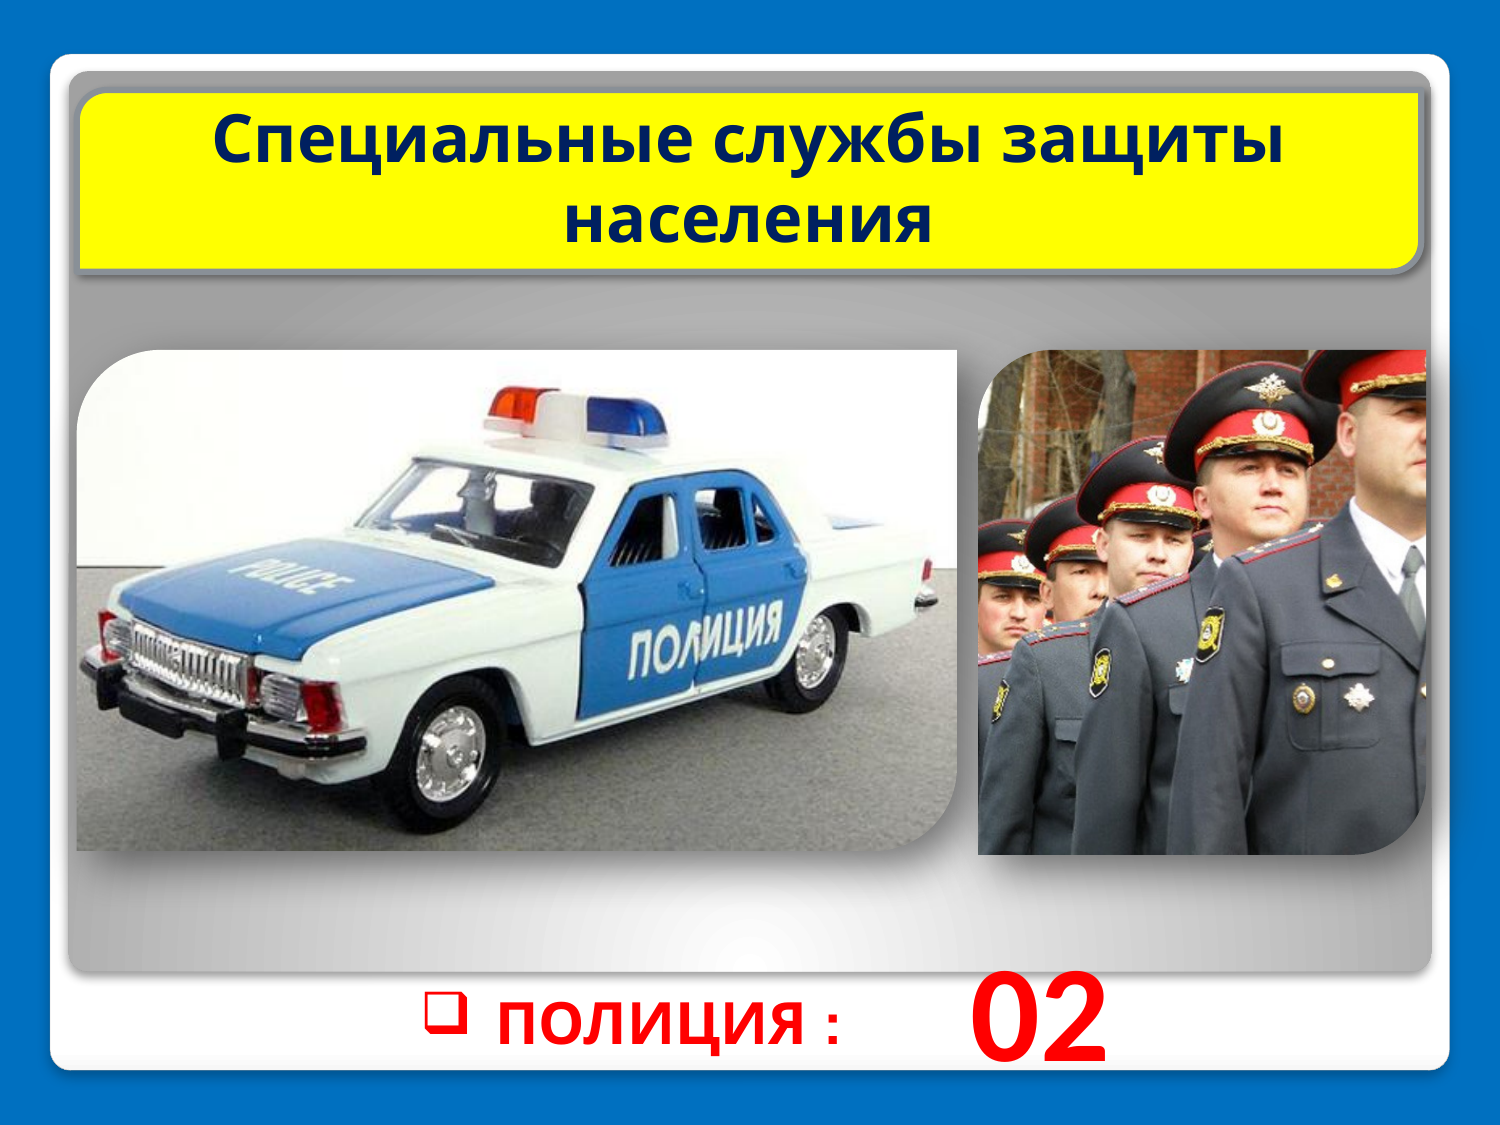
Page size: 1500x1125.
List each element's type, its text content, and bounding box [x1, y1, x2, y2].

title ПОЛИЦИЯ : [61, 905, 1203, 1064]
picture [977, 349, 1427, 856]
text_box Специальные службы защиты населения [76, 89, 1422, 272]
text_box 02 [956, 916, 1126, 1097]
picture [76, 349, 958, 852]
